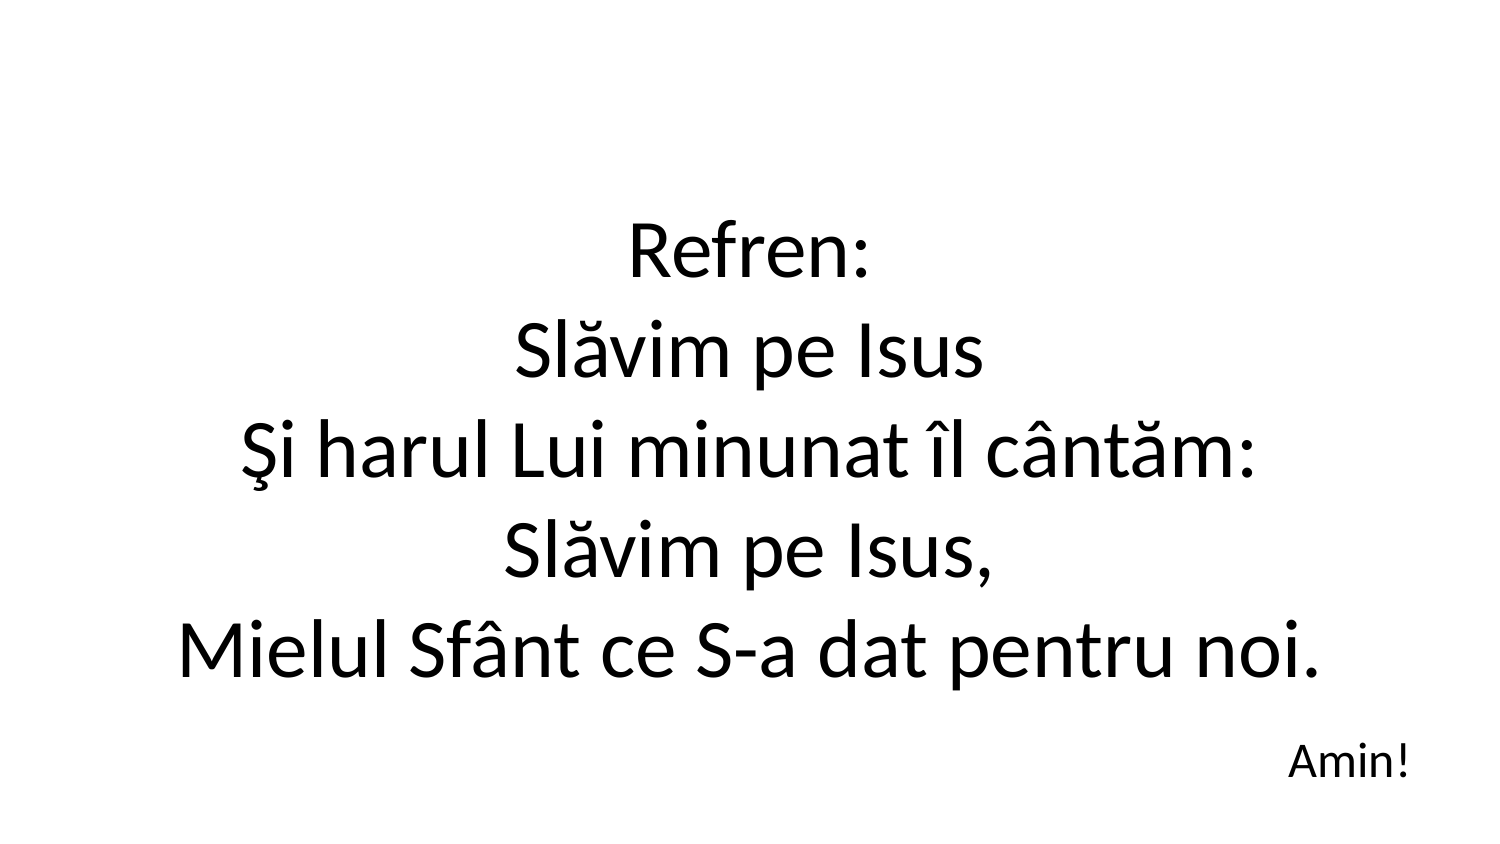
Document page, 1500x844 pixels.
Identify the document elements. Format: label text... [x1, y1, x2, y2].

text_box Amin! [1273, 674, 1427, 795]
text_box Refren: Slăvim pe Isus Şi harul Lui minunat îl cântăm: Slăvim pe Isus, Mielul Sfânt ce S-a dat pentru noi. [161, 142, 1339, 702]
